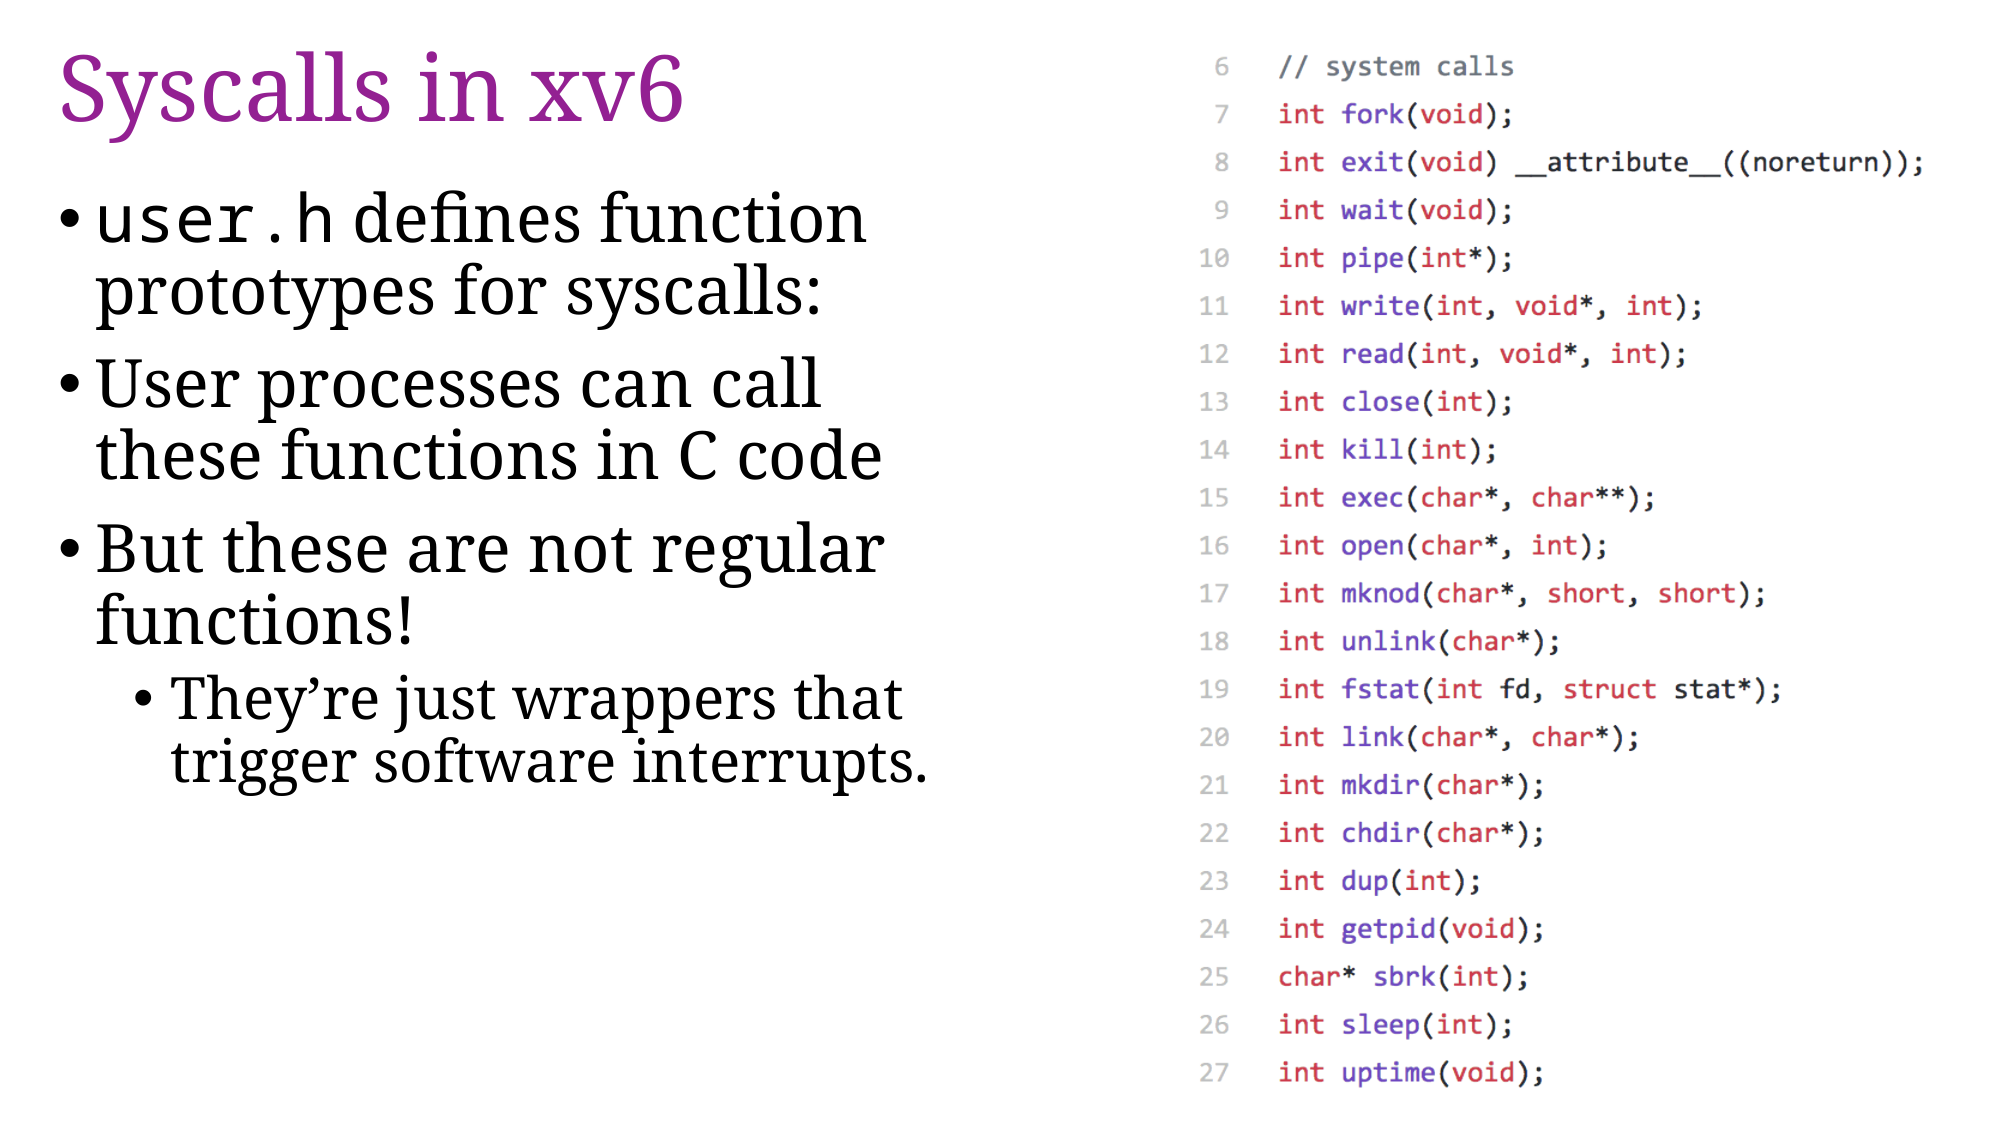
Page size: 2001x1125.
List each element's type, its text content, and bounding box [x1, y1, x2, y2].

title Syscalls in xv6 [43, 25, 1953, 158]
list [1182, 47, 1935, 1101]
list user.h defines function prototypes for syscalls: User processes can call these functions in C code But these are not regular functions! They’re just wrappers that trigger software interrupts. [43, 177, 988, 1101]
